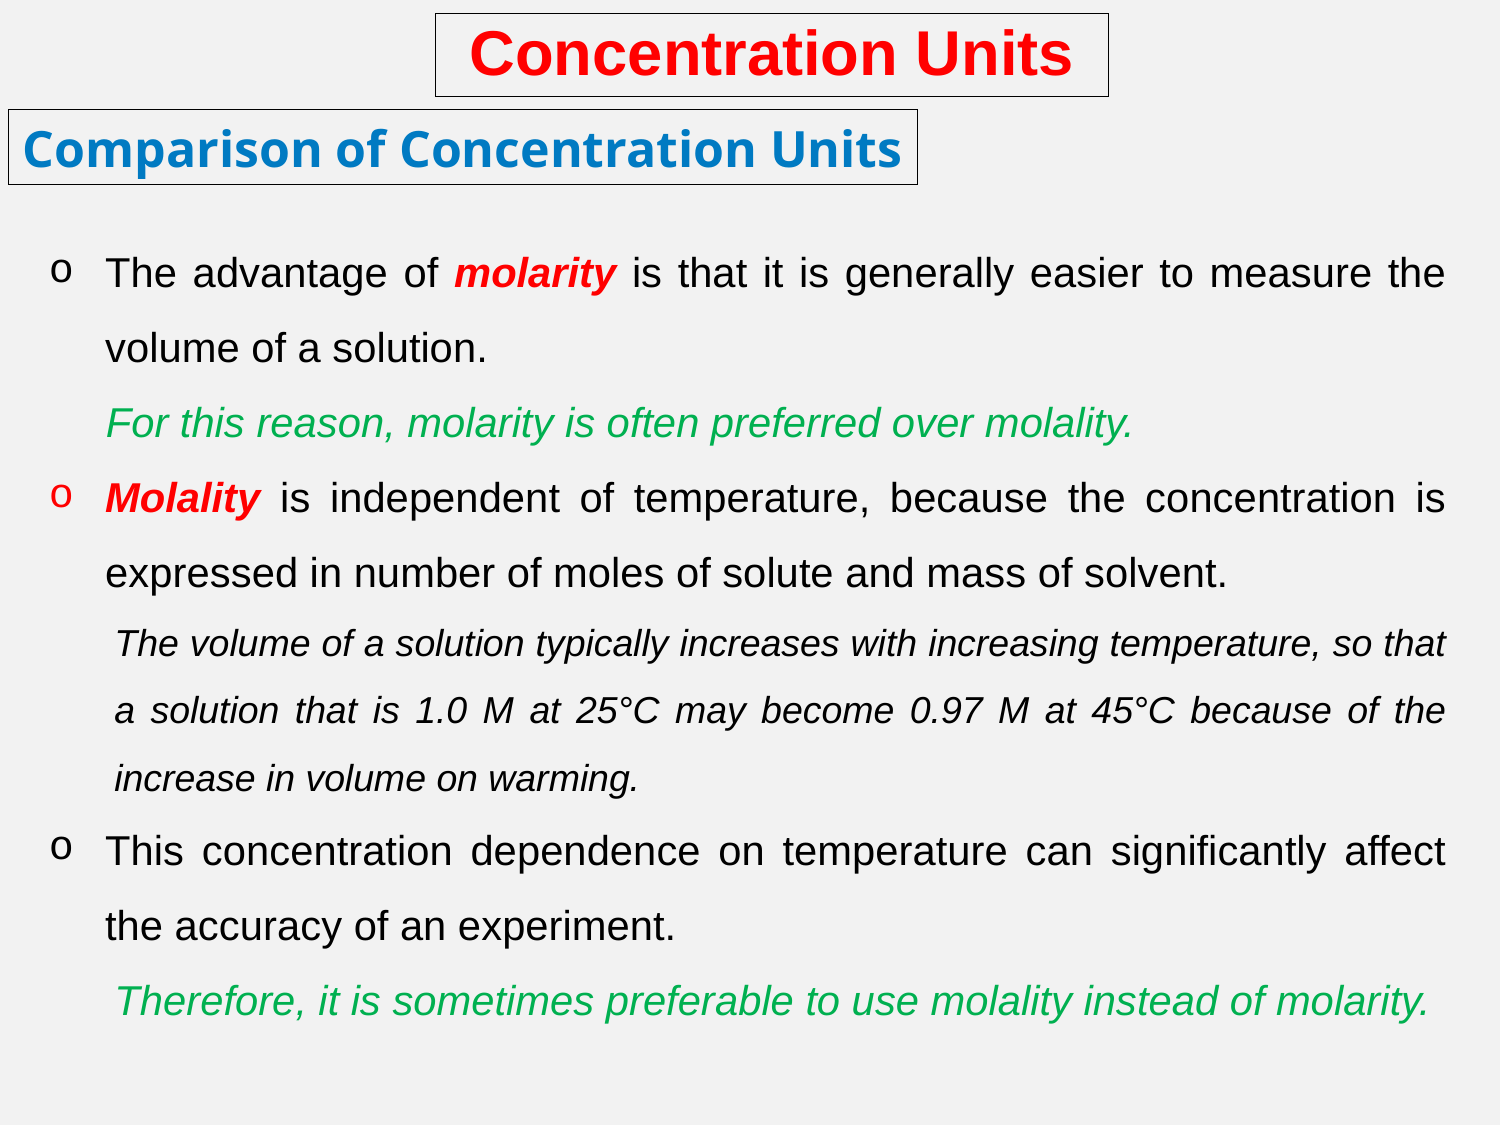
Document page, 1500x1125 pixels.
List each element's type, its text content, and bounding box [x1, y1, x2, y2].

text_box Concentration Units [435, 13, 1109, 97]
text_box The advantage of molarity is that it is generally easier to measure the volume of a solution. For this reason, molarity is often preferred over molality. Molality is independent of temperature, because the concentration is expressed in number of moles of solute and mass of solvent. The volume of a solution typically increases with increasing temperature, so that a solution that is 1.0 M at 25°C may become 0.97 M at 45°C because of the increase in volume on warming. This concentration dependence on temperature can significantly affect the accuracy of an experiment. Therefore, it is sometimes preferable to use molality instead of molarity. [34, 213, 1462, 1031]
text_box Comparison of Concentration Units [8, 109, 918, 185]
